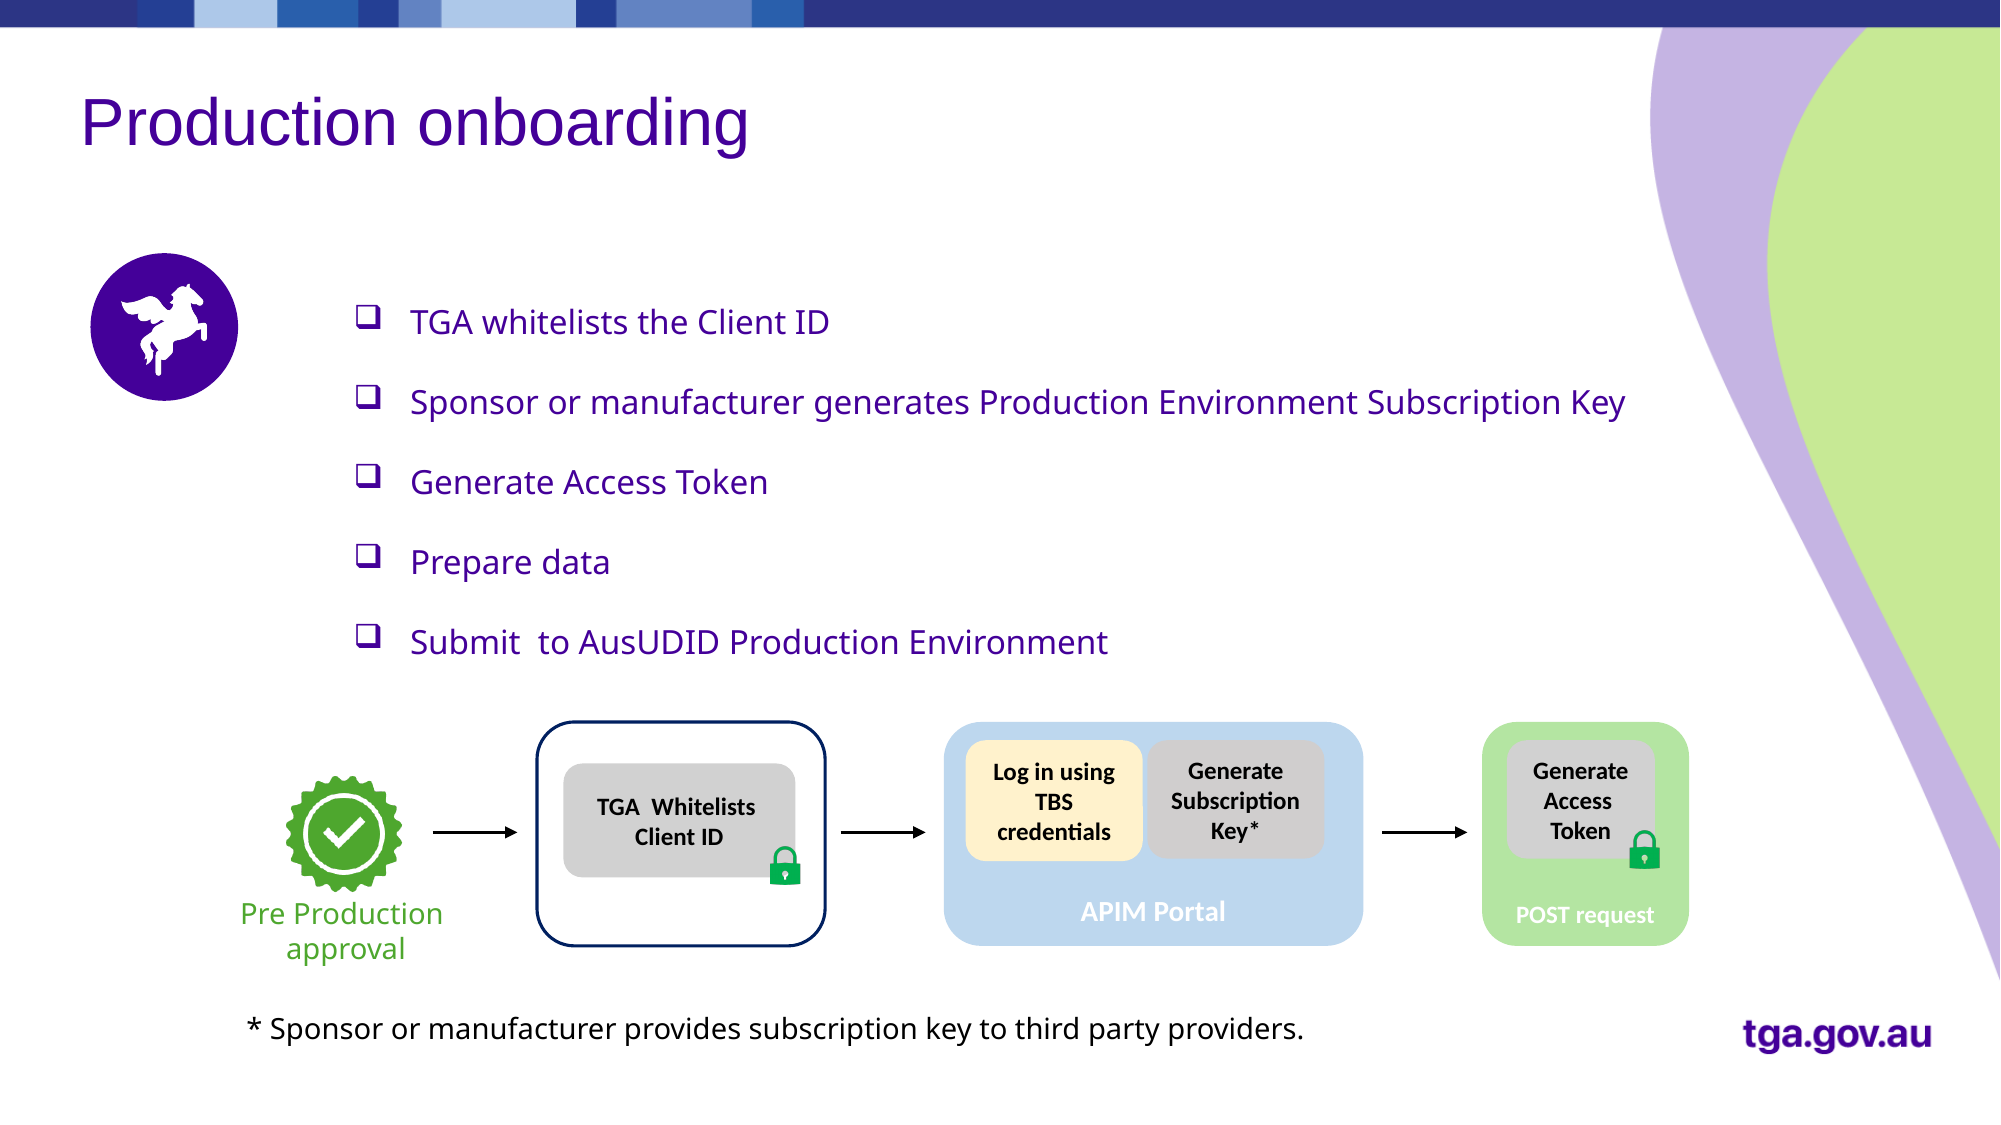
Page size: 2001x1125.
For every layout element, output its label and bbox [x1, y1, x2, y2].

picture [0, 0, 2000, 1125]
text_box [210, 721, 1690, 975]
